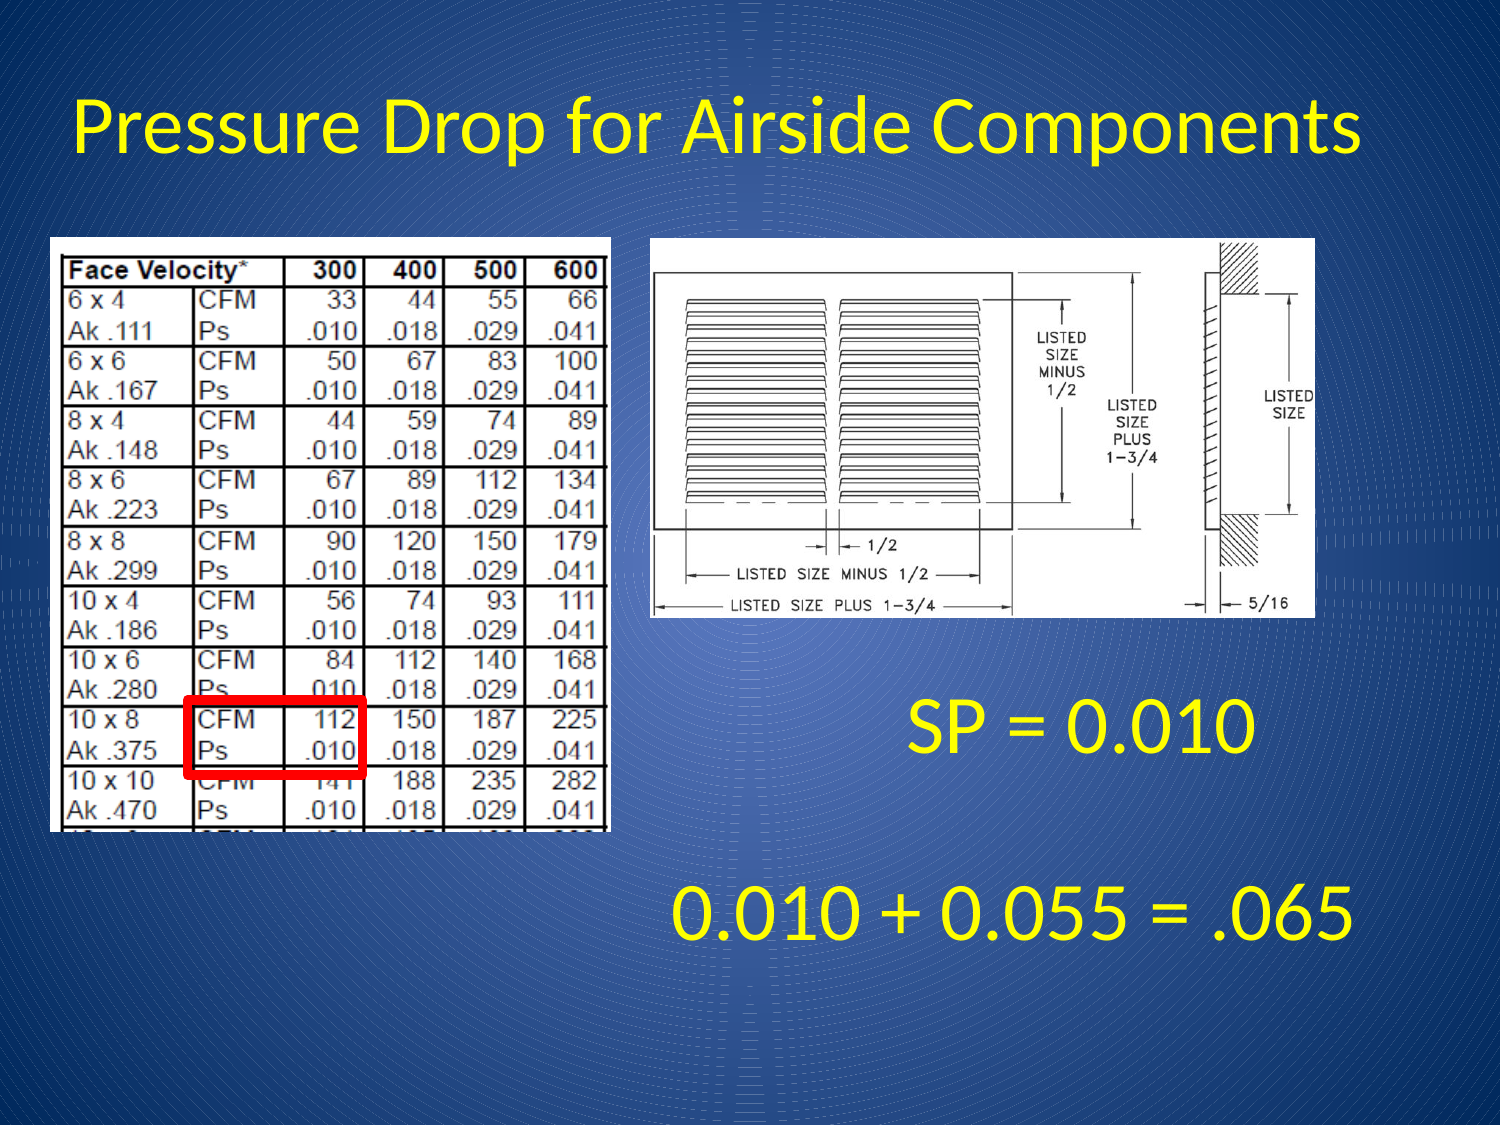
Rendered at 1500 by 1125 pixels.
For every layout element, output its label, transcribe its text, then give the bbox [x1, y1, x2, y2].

text_box SP = 0.010 [892, 662, 1273, 750]
text_box 0.010 + 0.055 = .065 [656, 750, 1392, 1065]
picture [649, 238, 1316, 618]
text_box Pressure Drop for Airside Components [56, 62, 1379, 178]
picture [49, 237, 612, 832]
